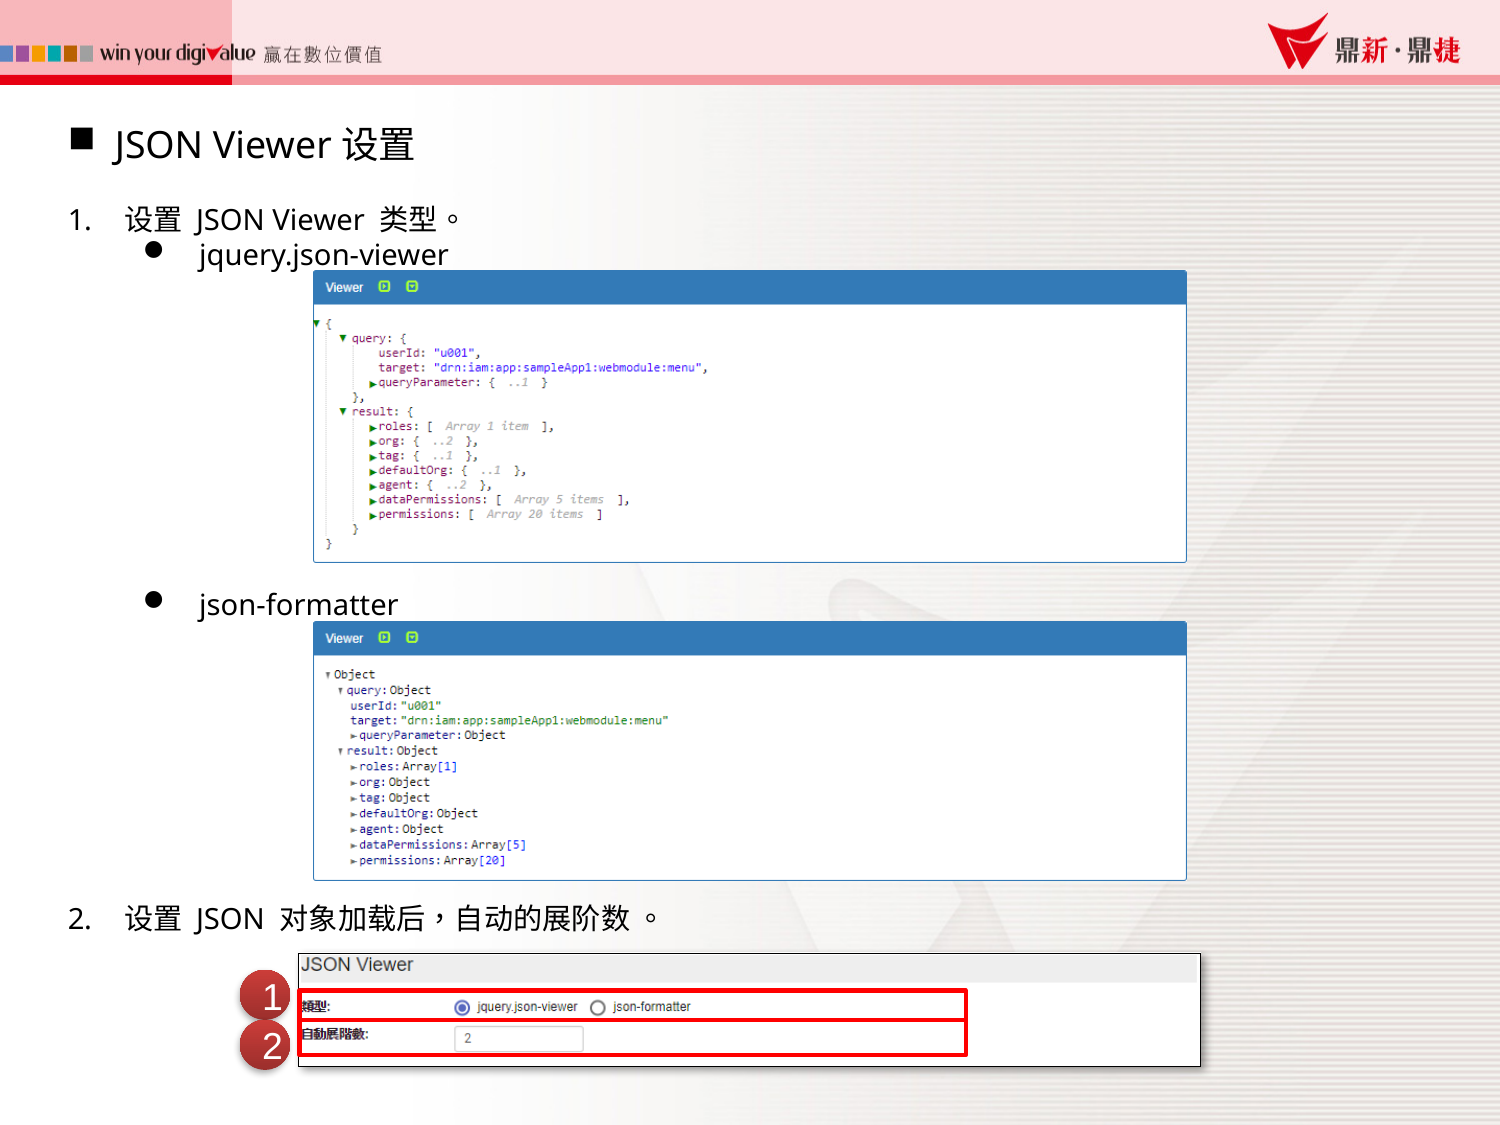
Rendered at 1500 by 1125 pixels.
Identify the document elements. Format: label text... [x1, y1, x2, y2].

picture [0, 0, 1500, 1125]
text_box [239, 952, 1202, 1071]
text_box JSON Viewer设置 设置 JSON Viewer 类型。 jquery.json-viewer json-formatter 设置 JSON 对象加载后，自动的展阶数 。 [53, 113, 1437, 811]
